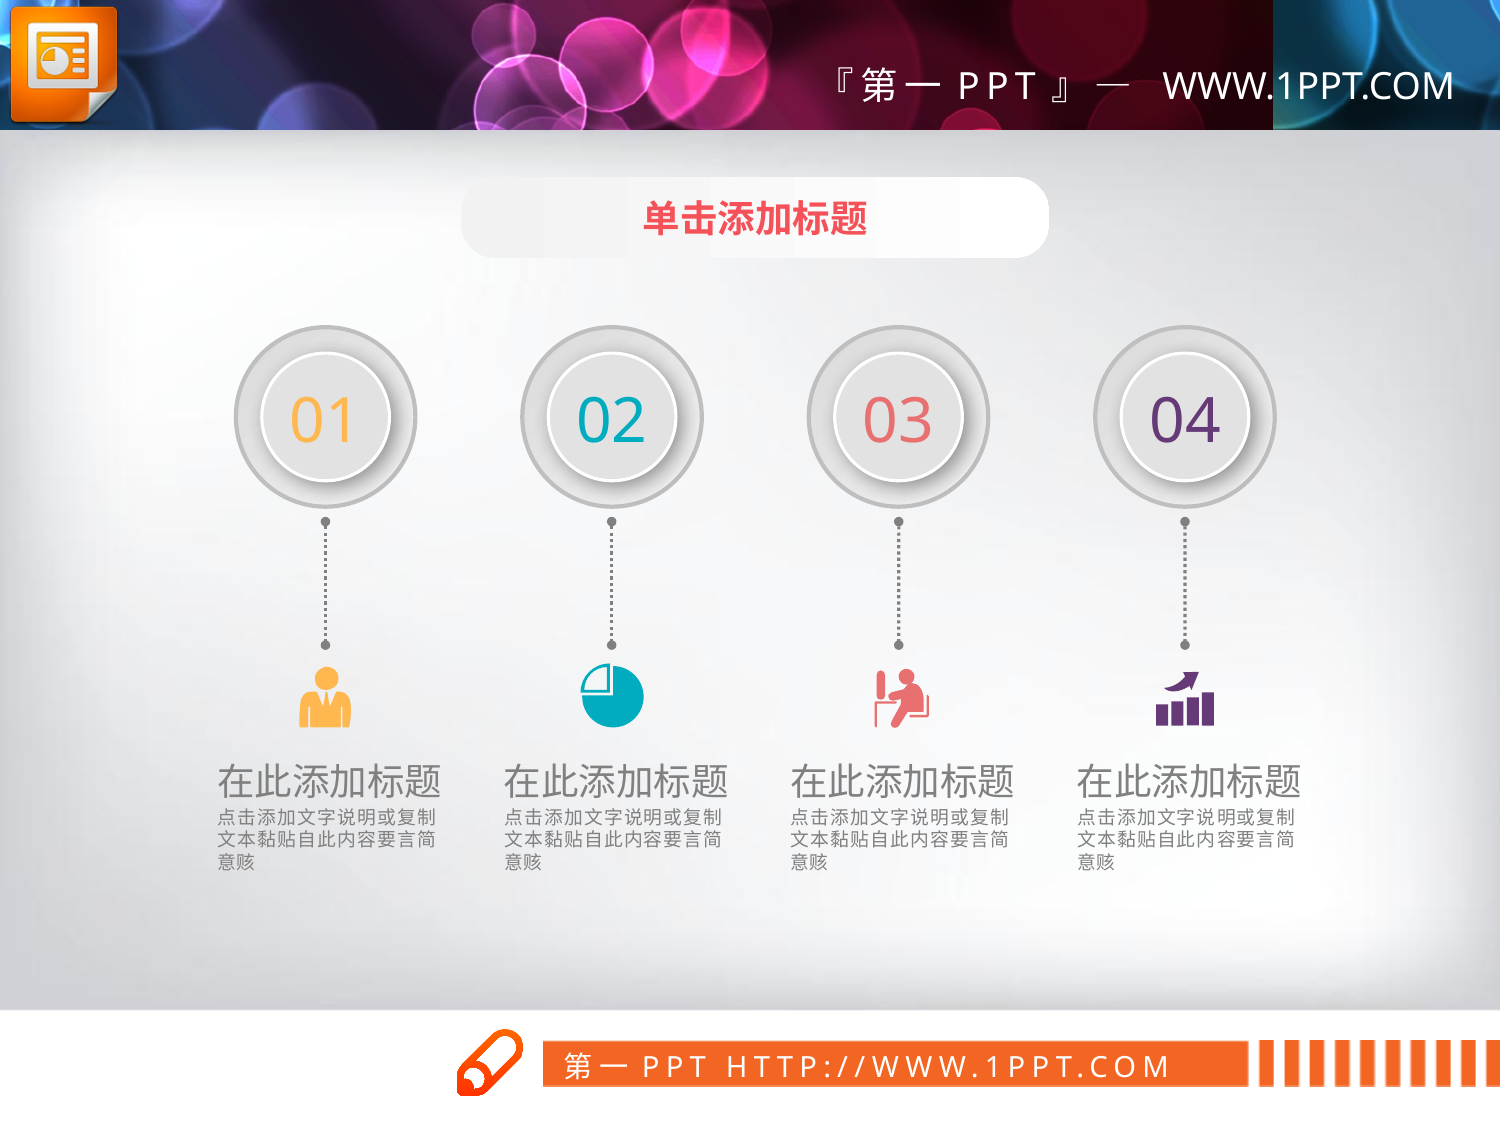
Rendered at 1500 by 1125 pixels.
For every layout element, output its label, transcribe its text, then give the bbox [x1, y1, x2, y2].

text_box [1061, 750, 1330, 882]
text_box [320, 516, 331, 651]
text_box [202, 750, 470, 882]
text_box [488, 750, 757, 882]
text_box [1155, 671, 1215, 726]
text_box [522, 326, 703, 507]
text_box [808, 326, 989, 507]
picture [543, 1040, 1500, 1087]
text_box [299, 666, 352, 728]
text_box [580, 663, 644, 728]
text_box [874, 668, 929, 729]
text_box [1094, 326, 1275, 507]
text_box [1179, 516, 1190, 651]
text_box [606, 516, 617, 651]
picture [0, 0, 1500, 1012]
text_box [235, 326, 416, 507]
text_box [775, 750, 1043, 882]
text_box 单击添加标题 [461, 176, 1050, 259]
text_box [893, 516, 904, 651]
